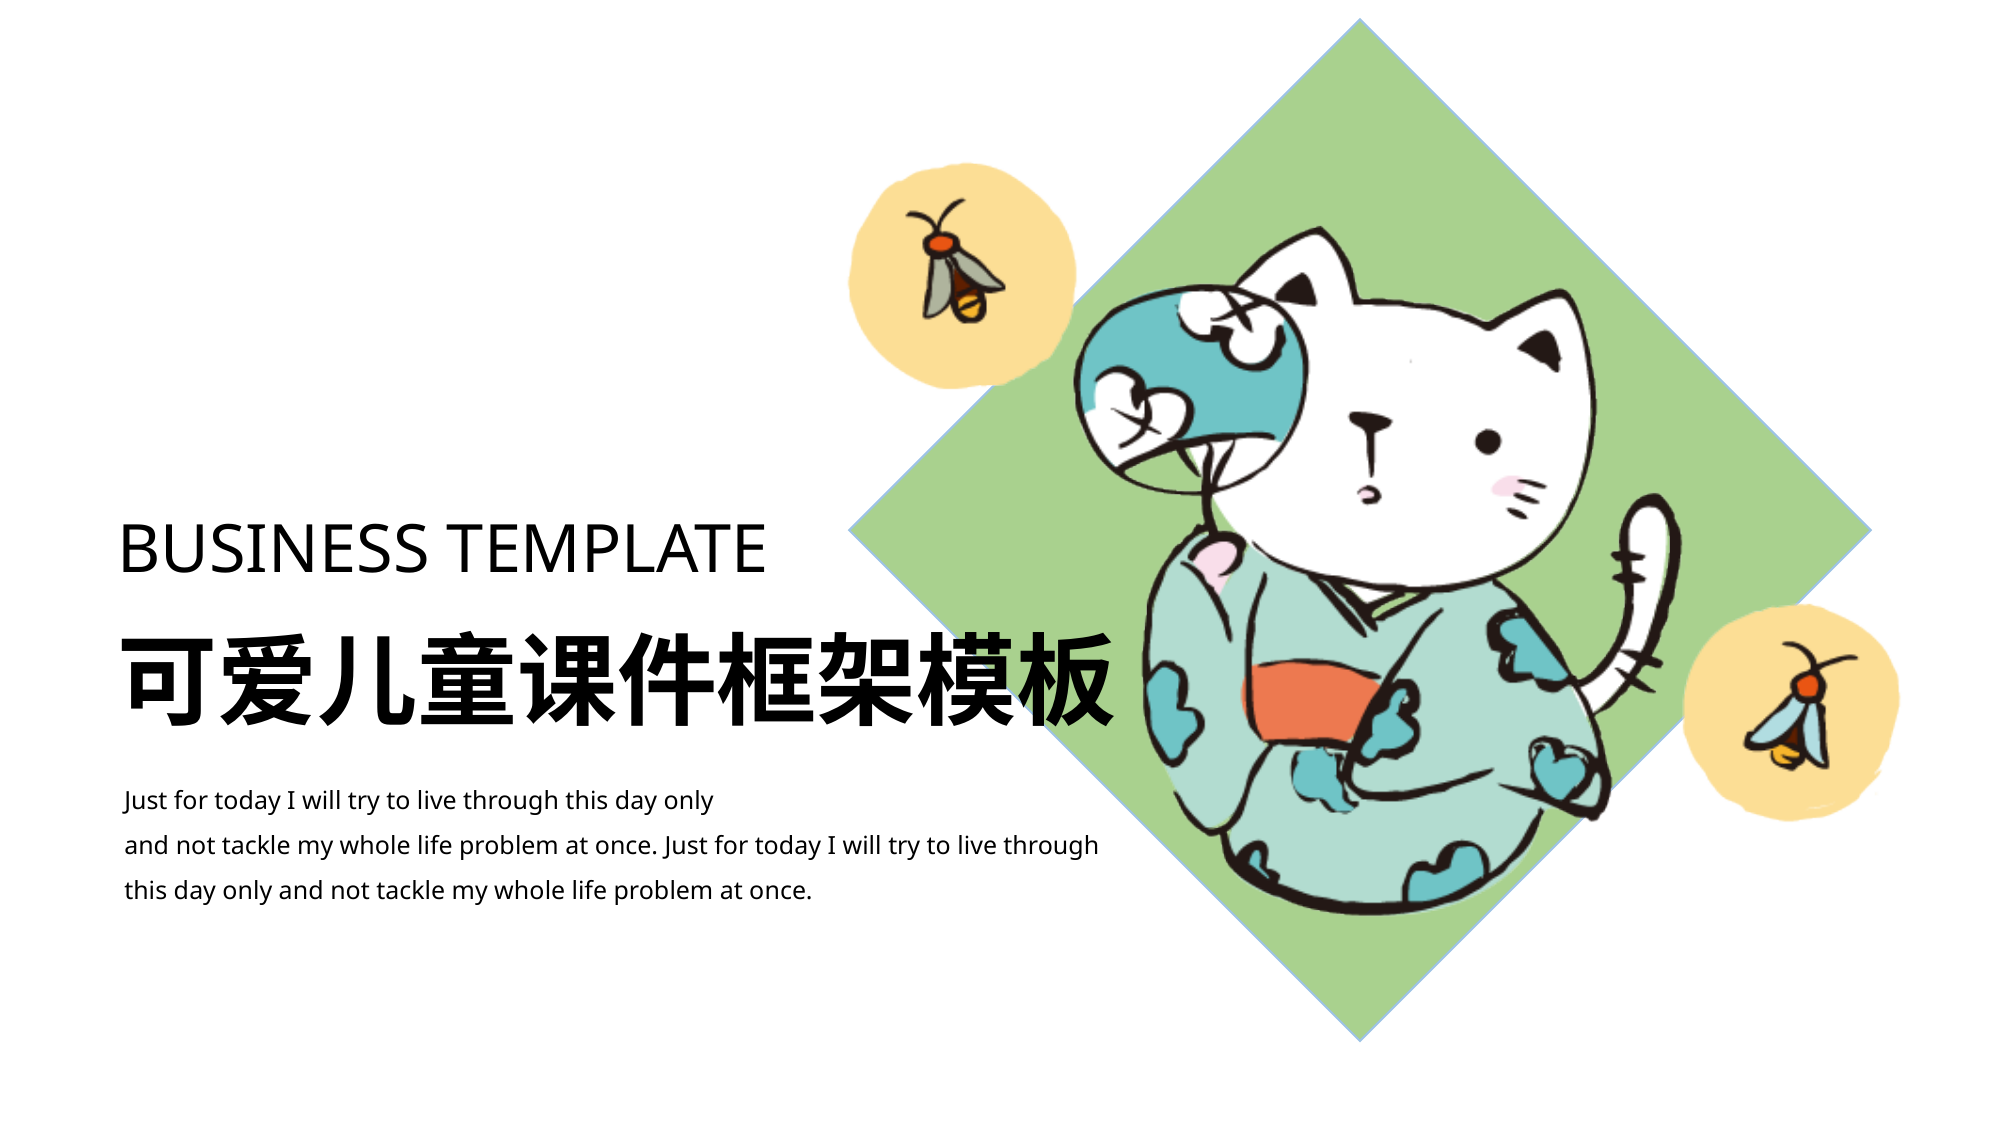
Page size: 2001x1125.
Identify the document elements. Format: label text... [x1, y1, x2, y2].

text_box 可爱儿童课件框架模板 [102, 609, 701, 745]
text_box [1256, 939, 1464, 1043]
text_box [1255, 17, 1465, 122]
picture [701, 122, 2001, 939]
text_box Just for today I will try to live through this day only and not tackle my whole life problem at once. Just for today I will try to live through this day only and not tackle my whole life problem at once. [109, 762, 701, 912]
text_box BUSINESS TEMPLATE [102, 498, 701, 593]
